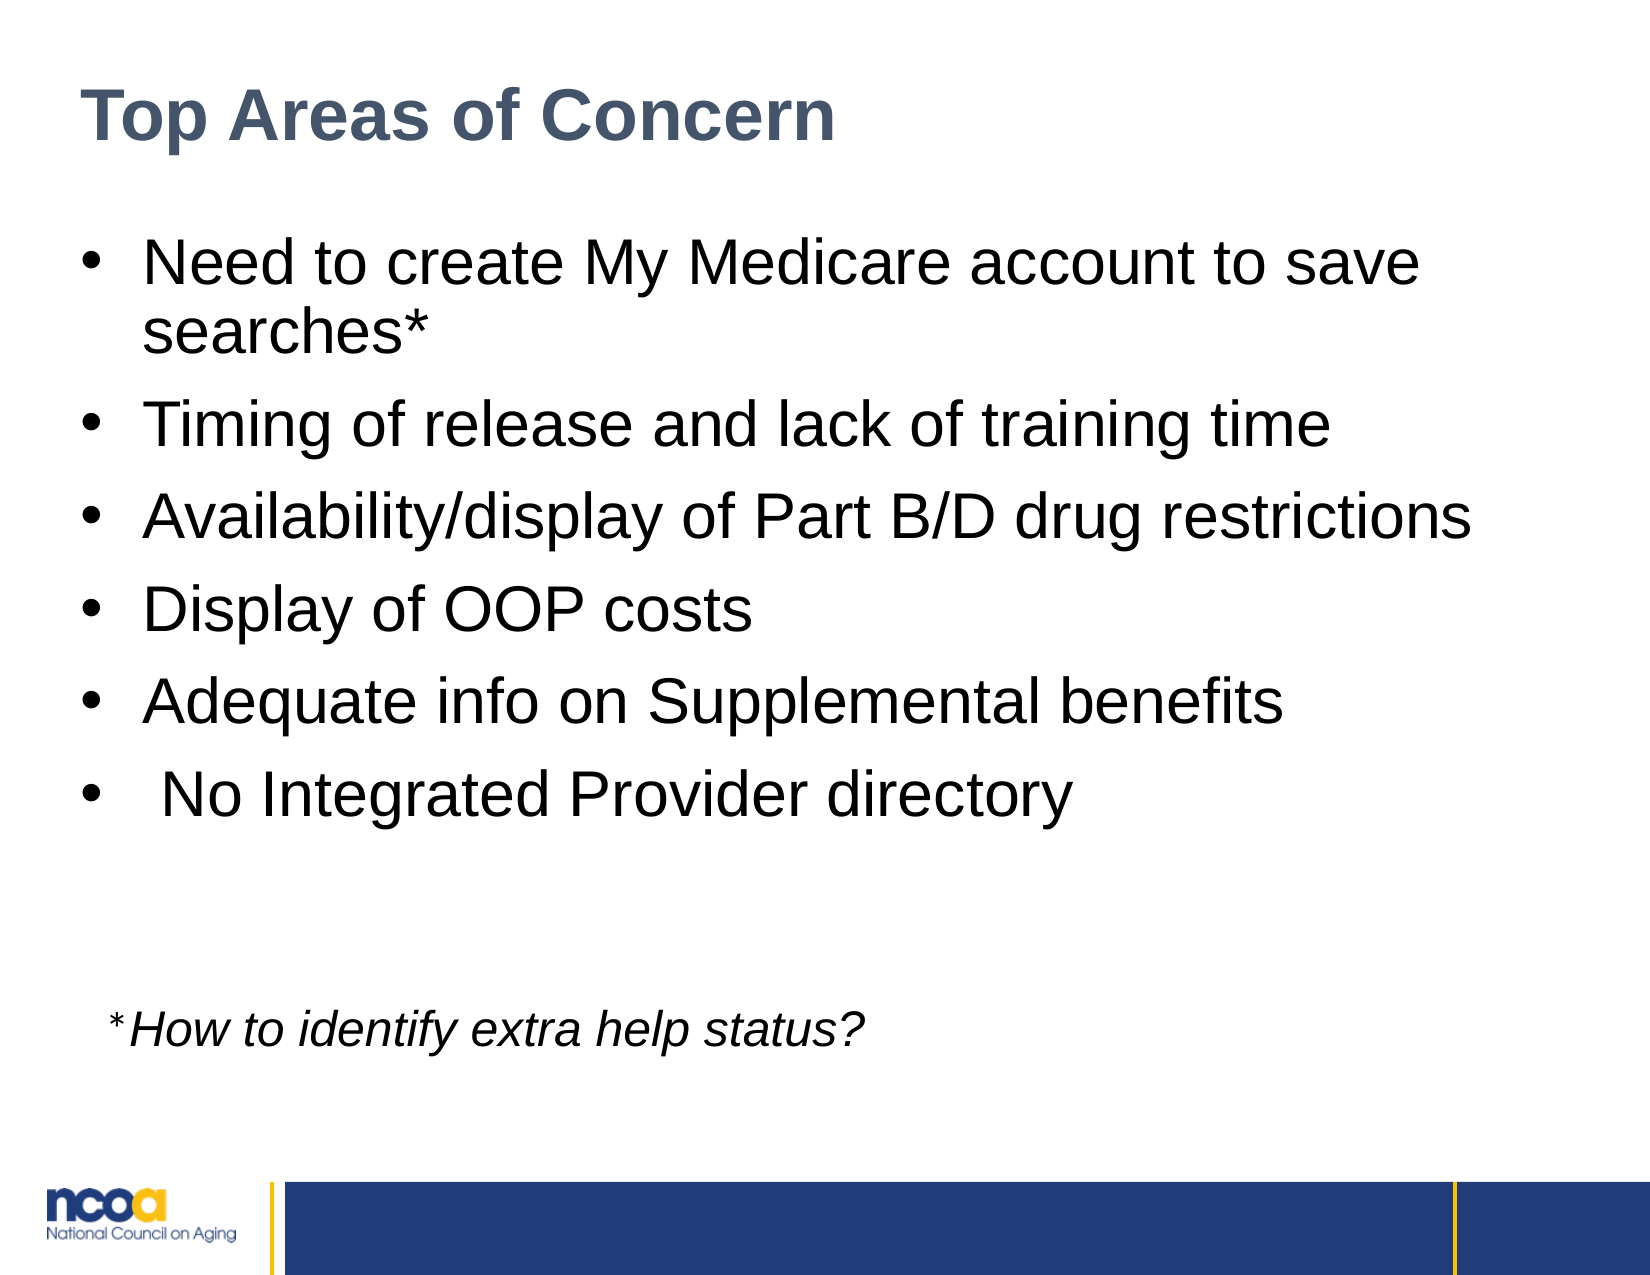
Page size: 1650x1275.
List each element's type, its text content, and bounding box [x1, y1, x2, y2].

picture [47, 1188, 236, 1243]
title Top Areas of Concern [65, 0, 1564, 221]
list Need to create My Medicare account to save searches* Timing of release and lack of training time Availability/display of Part B/D drug restrictions Display of OOP costs Adequate info on Supplemental benefits No Integrated Provider directory *How to identify extra help status? [65, 221, 1607, 1158]
